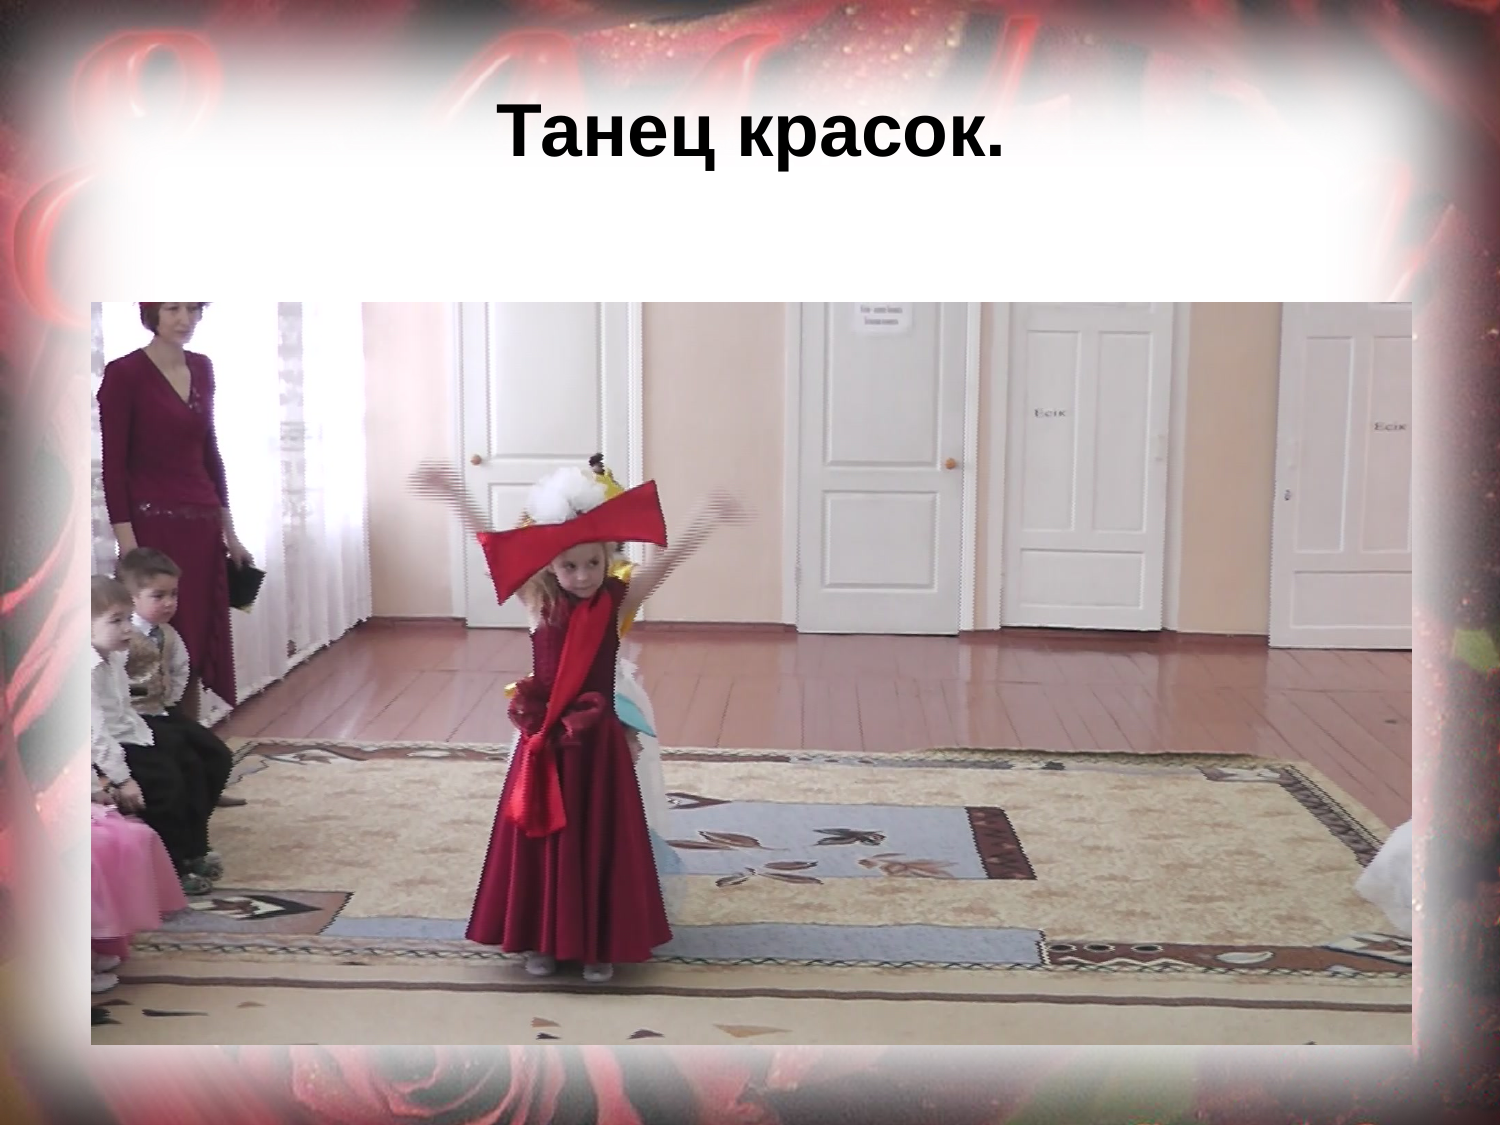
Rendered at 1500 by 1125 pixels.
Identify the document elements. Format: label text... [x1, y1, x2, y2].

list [91, 302, 1412, 1046]
title Танец красок. [76, 77, 1428, 266]
picture [0, 0, 1500, 1125]
